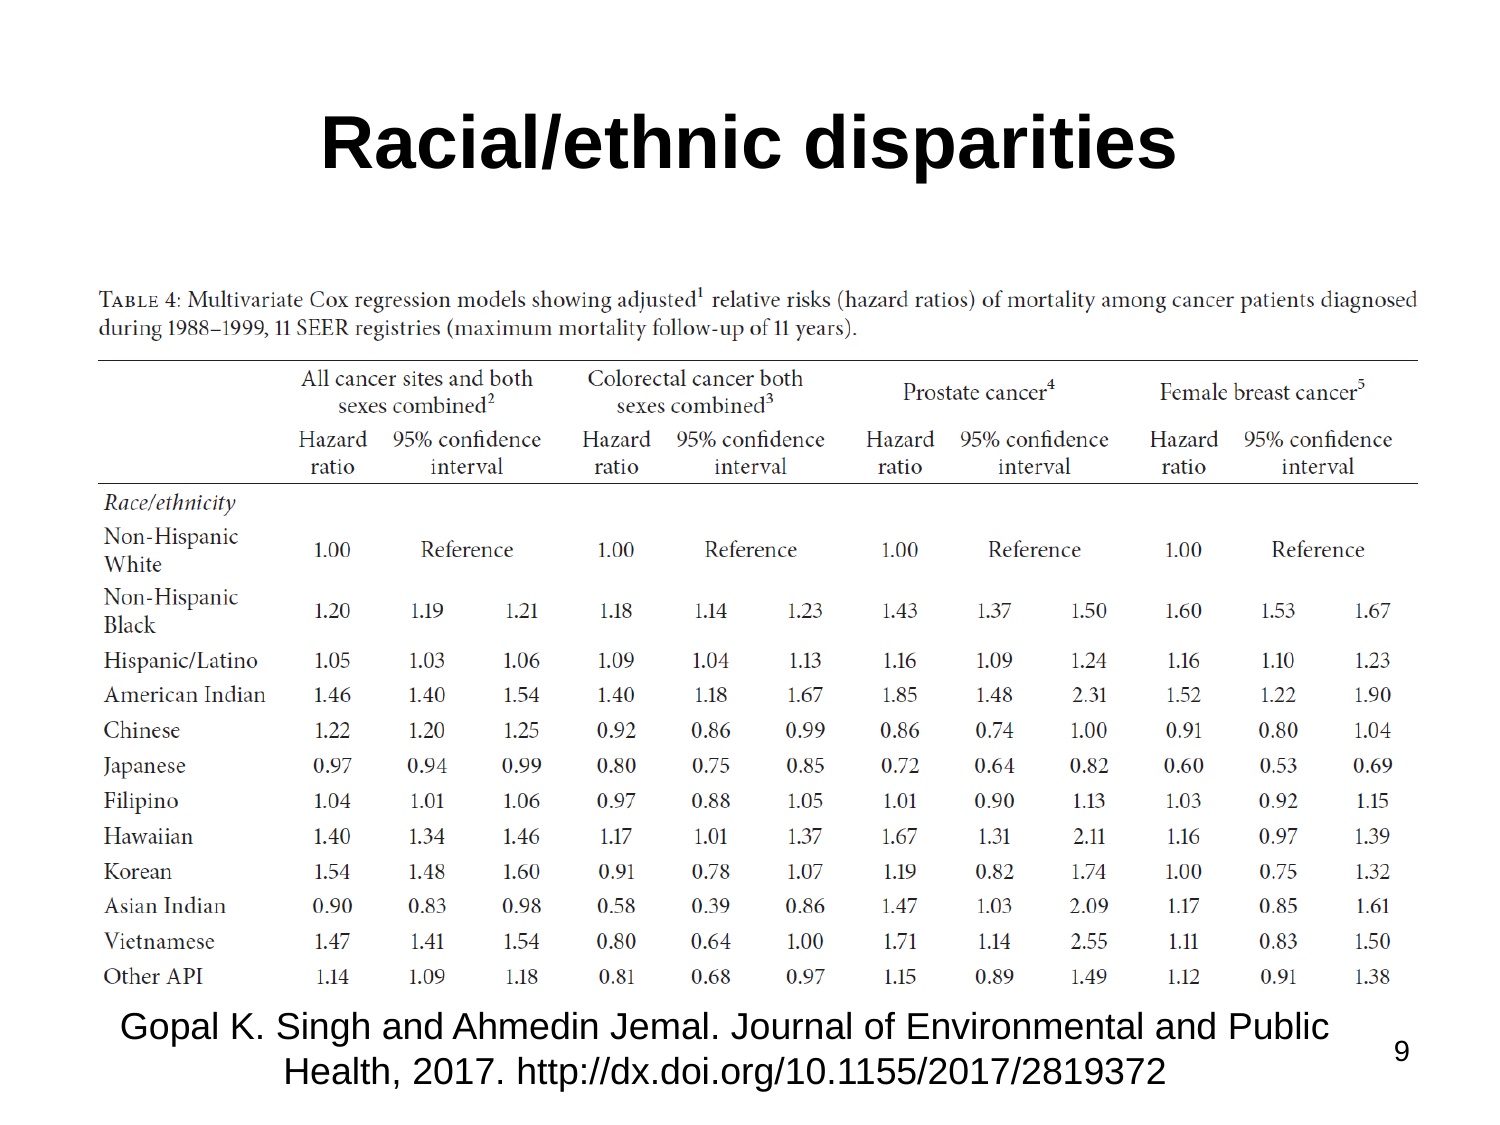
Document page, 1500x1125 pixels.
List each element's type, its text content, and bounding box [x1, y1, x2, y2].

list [74, 277, 1426, 990]
text_box Gopal K. Singh and Ahmedin Jemal. Journal of Environmental and Public Health, 2017. http://dx.doi.org/10.1155/2017/2819372 [75, 999, 1375, 1100]
slide_number 9 [1074, 1024, 1425, 1103]
title Racial/ethnic disparities [75, 45, 1425, 233]
